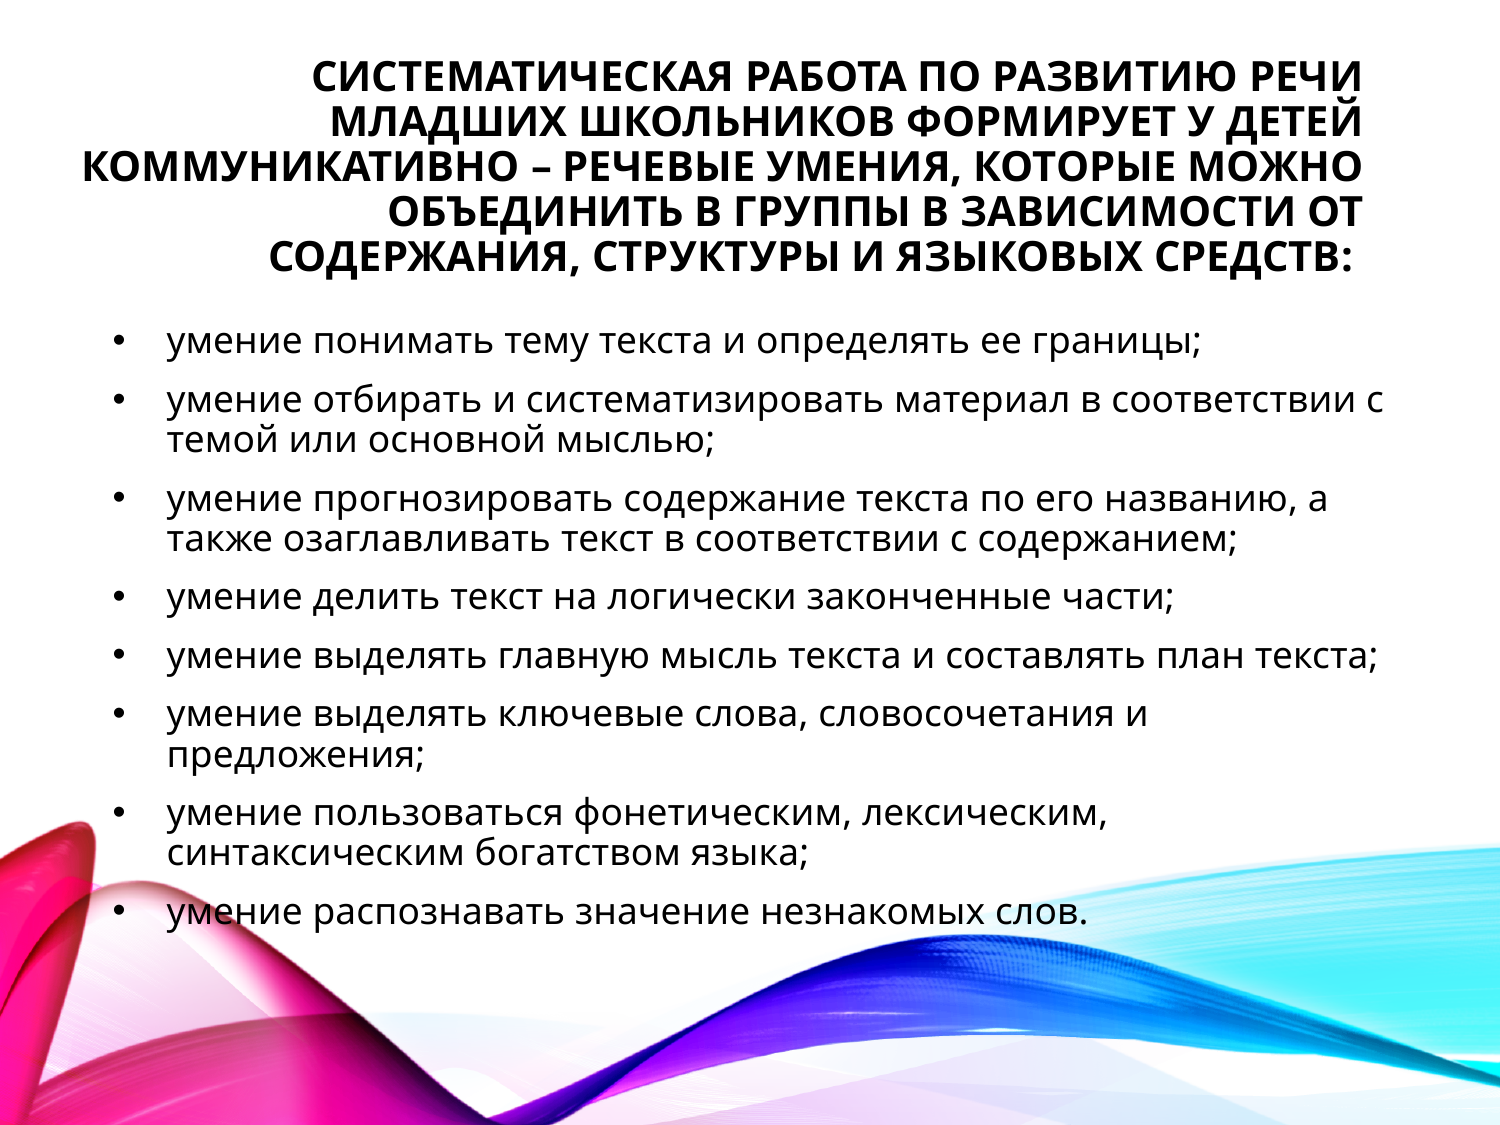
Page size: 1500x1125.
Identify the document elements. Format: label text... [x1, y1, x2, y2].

title Систематическая работа по развитию речи младших школьников формирует у детей коммуникативно – речевые умения, которые можно объединить в группы в зависимости от содержания, структуры и языковых средств: [53, 30, 1379, 288]
list умение понимать тему текста и определять ее границы; умение отбирать и систематизировать материал в соответствии с темой или основной мыслью; умение прогнозировать содержание текста по его названию, а также озаглавливать текст в соответствии с содержанием; умение делить текст на логически законченные части; умение выделять главную мысль текста и составлять план текста; умение выделять ключевые слова, словосочетания и предложения; умение пользоваться фонетическим, лексическим, синтаксическим богатством языка; умение распознавать значение незнакомых слов. [97, 314, 1403, 955]
picture [0, 819, 1500, 1125]
